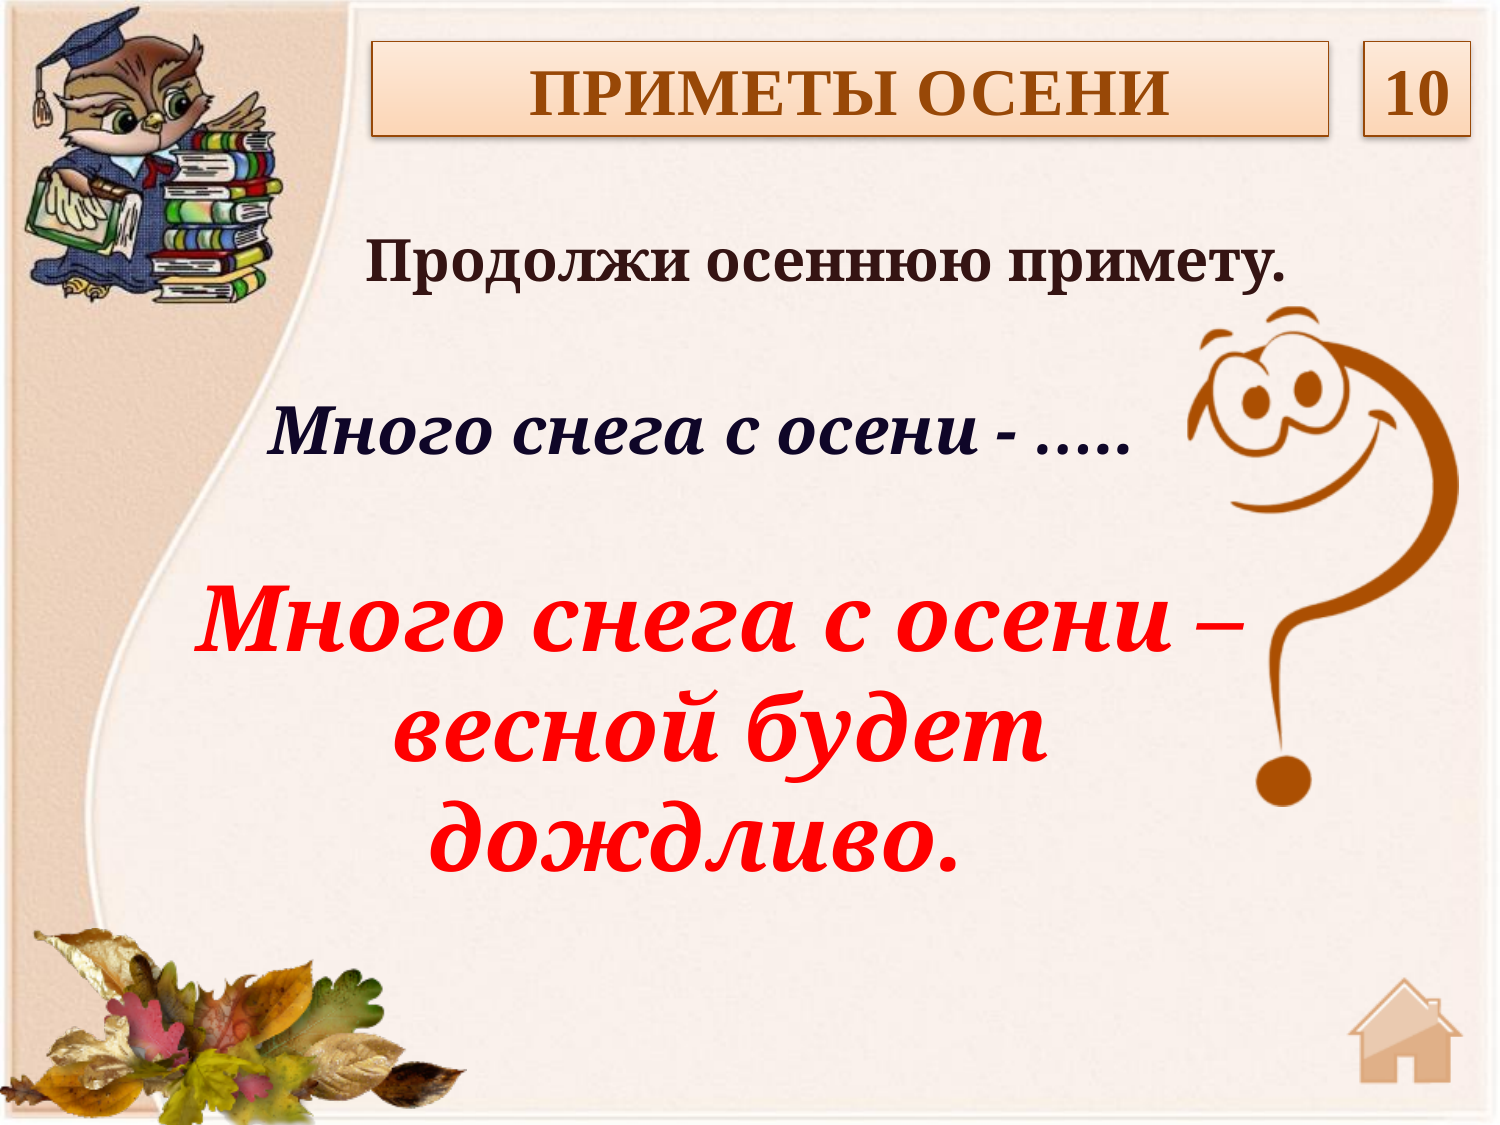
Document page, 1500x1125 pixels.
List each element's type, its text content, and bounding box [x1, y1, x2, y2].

text_box 10 [1363, 41, 1471, 137]
text_box Много снега с осени – весной будет дождливо. [147, 552, 1294, 898]
text_box ПРИМЕТЫ ОСЕНИ [371, 41, 1329, 137]
text_box Продолжи осеннюю примету. Много снега с осени - ….. [253, 215, 1400, 569]
picture [0, 0, 1500, 1125]
